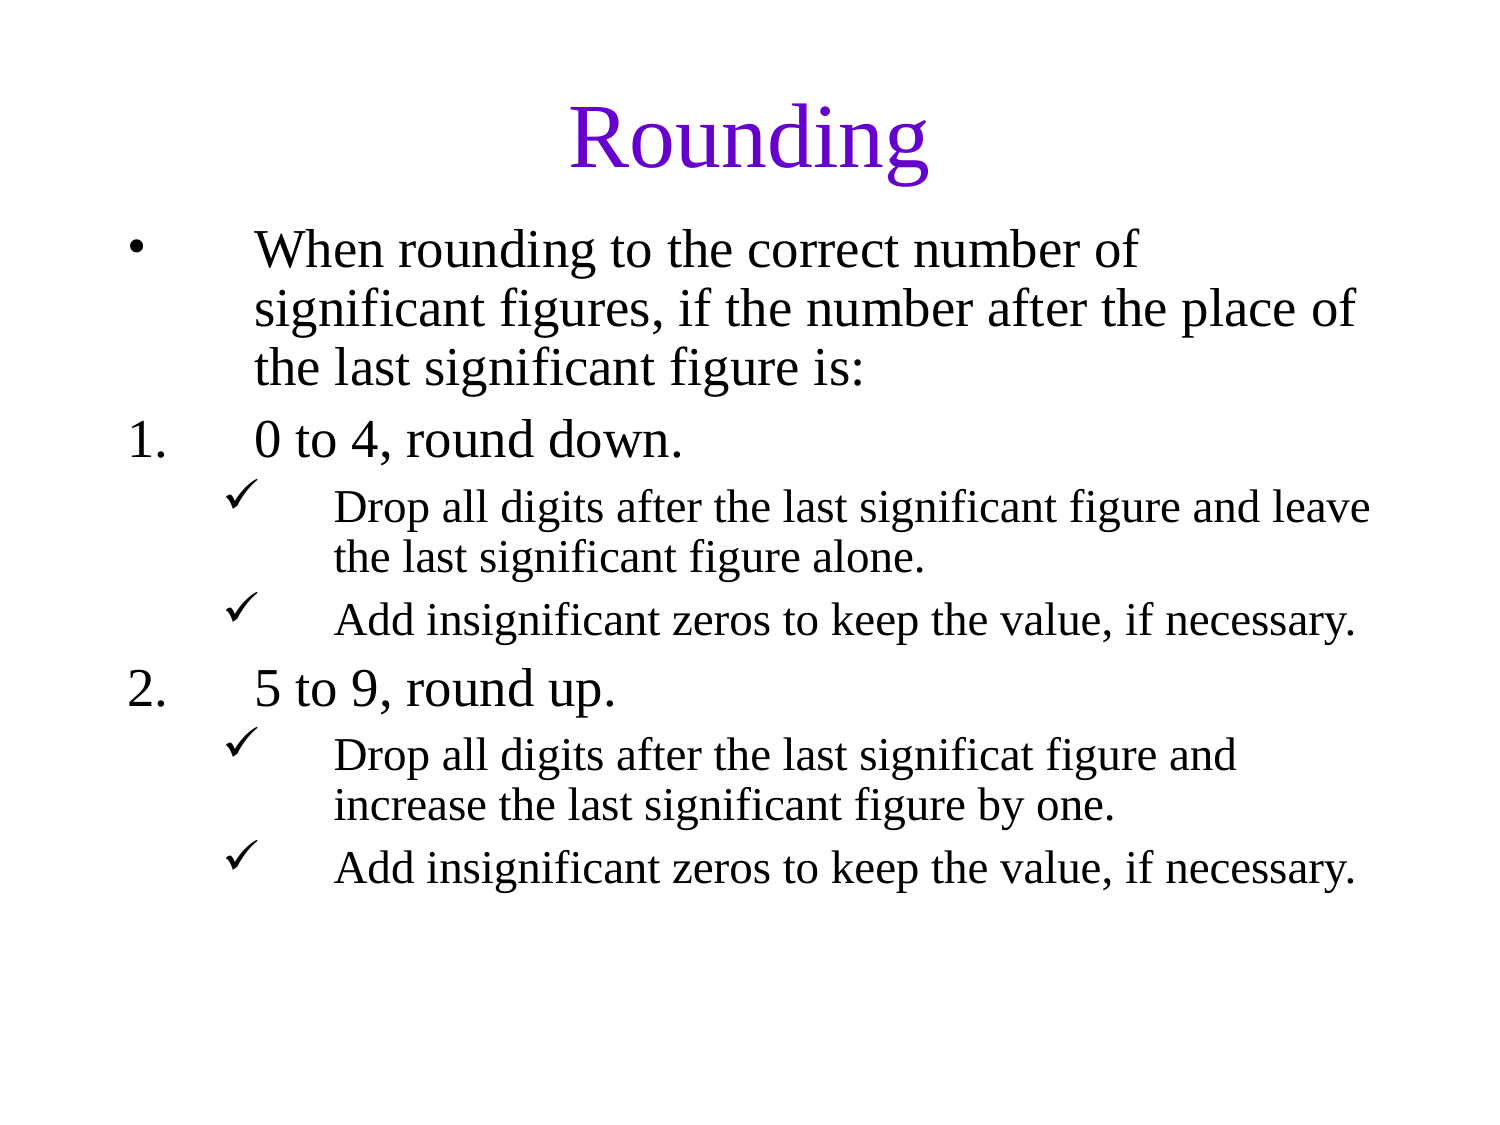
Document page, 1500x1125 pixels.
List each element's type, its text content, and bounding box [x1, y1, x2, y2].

text_box When rounding to the correct number of significant figures, if the number after the place of the last significant figure is: 0 to 4, round down. Drop all digits after the last significant figure and leave the last significant figure alone. Add insignificant zeros to keep the value, if necessary. 5 to 9, round up. Drop all digits after the last significat figure and increase the last significant figure by one. Add insignificant zeros to keep the value, if necessary. [112, 212, 1388, 913]
text_box Rounding [112, 24, 1388, 212]
